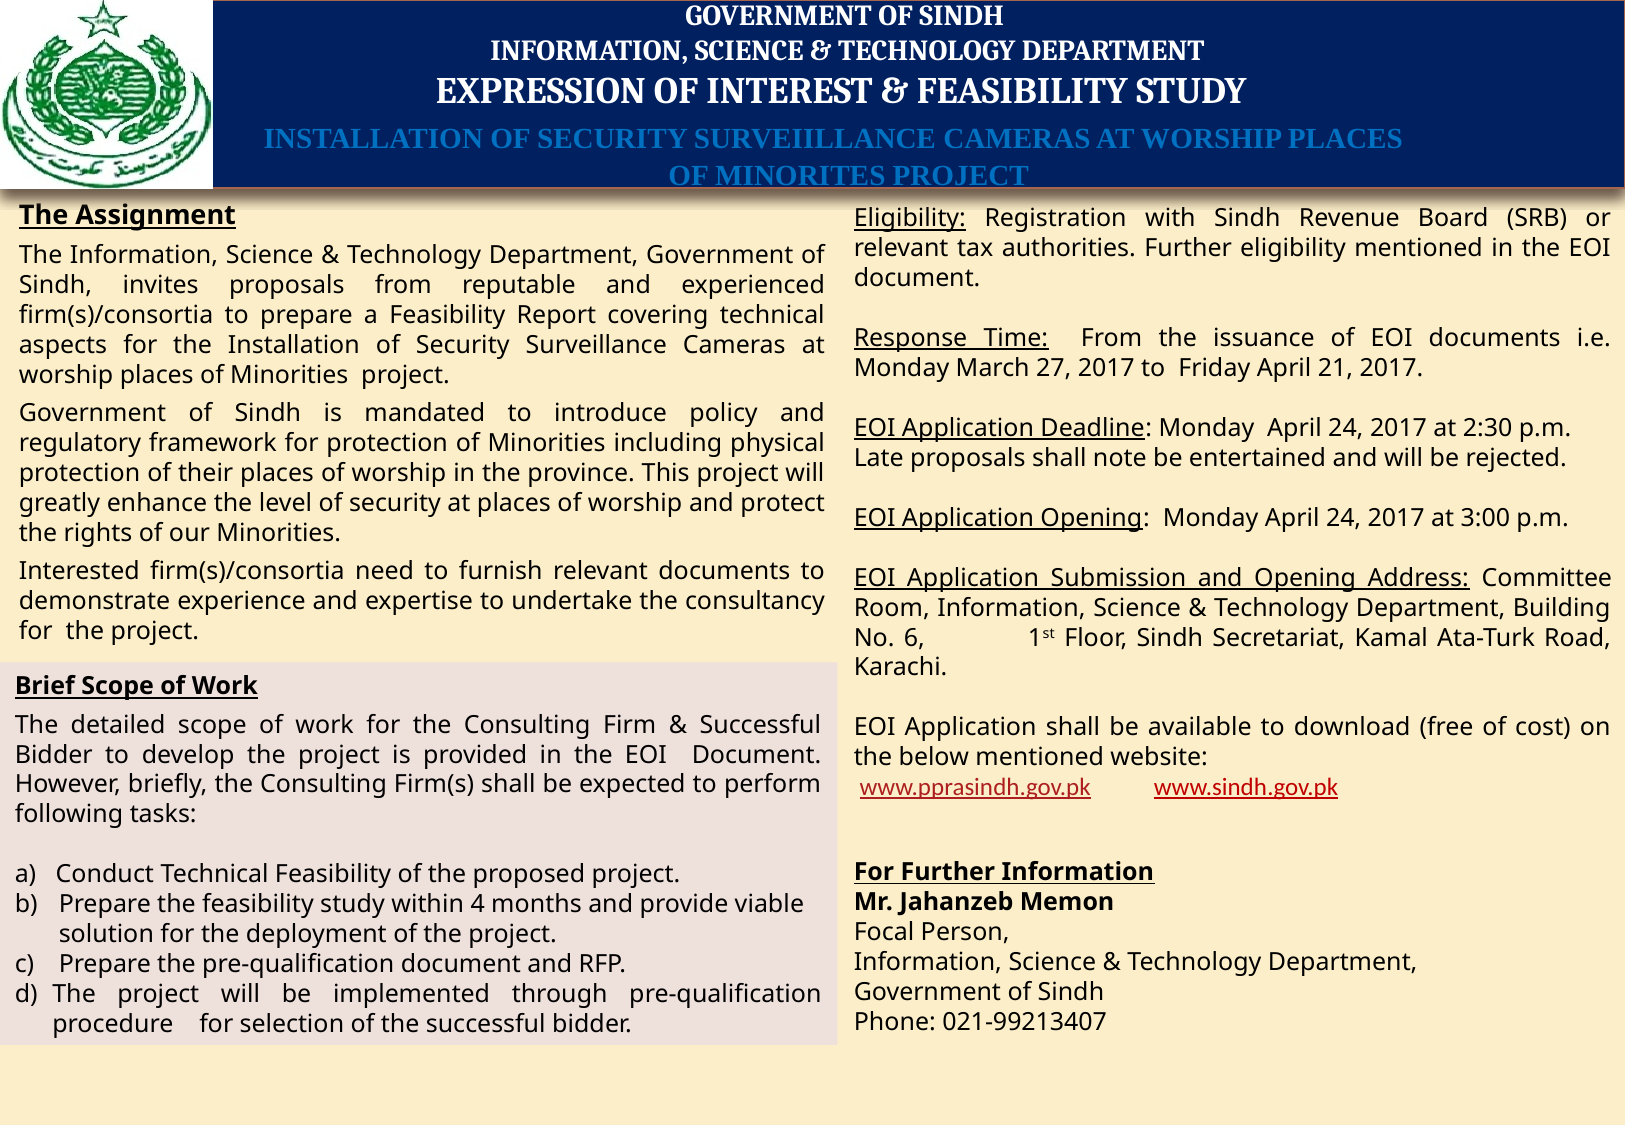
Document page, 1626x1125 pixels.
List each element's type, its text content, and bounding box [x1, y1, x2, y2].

list The Assignment The Information, Science & Technology Department, Government of Sindh, invites proposals from reputable and experienced firm(s)/consortia to prepare a Feasibility Report covering technical aspects for the Installation of Security Surveillance Cameras at worship places of Minorities project. Government of Sindh is mandated to introduce policy and regulatory framework for protection of Minorities including physical protection of their places of worship in the province. This project will greatly enhance the level of security at places of worship and protect the rights of our Minorities. Interested firm(s)/consortia need to furnish relevant documents to demonstrate experience and expertise to undertake the consultancy for the project. [3, 210, 838, 662]
picture [0, 0, 213, 189]
title Government of Sindh Information, Science & Technology Department Expression of Interest & Feasibility study INSTALLATION OF SECURITY SURVEIILLANCE CAMERAS AT WORSHIP PLACES OF MINORITES PROJECT [215, 0, 1625, 189]
text_box Brief Scope of Work The detailed scope of work for the Consulting Firm & Successful Bidder to develop the project is provided in the EOI Document. However, briefly, the Consulting Firm(s) shall be expected to perform following tasks: a) Conduct Technical Feasibility of the proposed project. Prepare the feasibility study within 4 months and provide viable solution for the deployment of the project. Prepare the pre-qualification document and RFP. The project will be implemented through pre-qualification procedure for selection of the successful bidder. [0, 662, 838, 1045]
list Eligibility: Registration with Sindh Revenue Board (SRB) or relevant tax authorities. Further eligibility mentioned in the EOI document. Response Time: From the issuance of EOI documents i.e. Monday March 27, 2017 to Friday April 21, 2017. EOI Application Deadline: Monday April 24, 2017 at 2:30 p.m. Late proposals shall note be entertained and will be rejected. EOI Application Opening: Monday April 24, 2017 at 3:00 p.m. EOI Application Submission and Opening Address: Committee Room, Information, Science & Technology Department, Building No. 6, 1st Floor, Sindh Secretariat, Kamal Ata-Turk Road, Karachi. EOI Application shall be available to download (free of cost) on the below mentioned website: www.pprasindh.gov.pk www.sindh.gov.pk For Further Information Mr. Jahanzeb Memon Focal Person, Information, Science & Technology Department, Government of Sindh Phone: 021-99213407 [838, 210, 1625, 1125]
